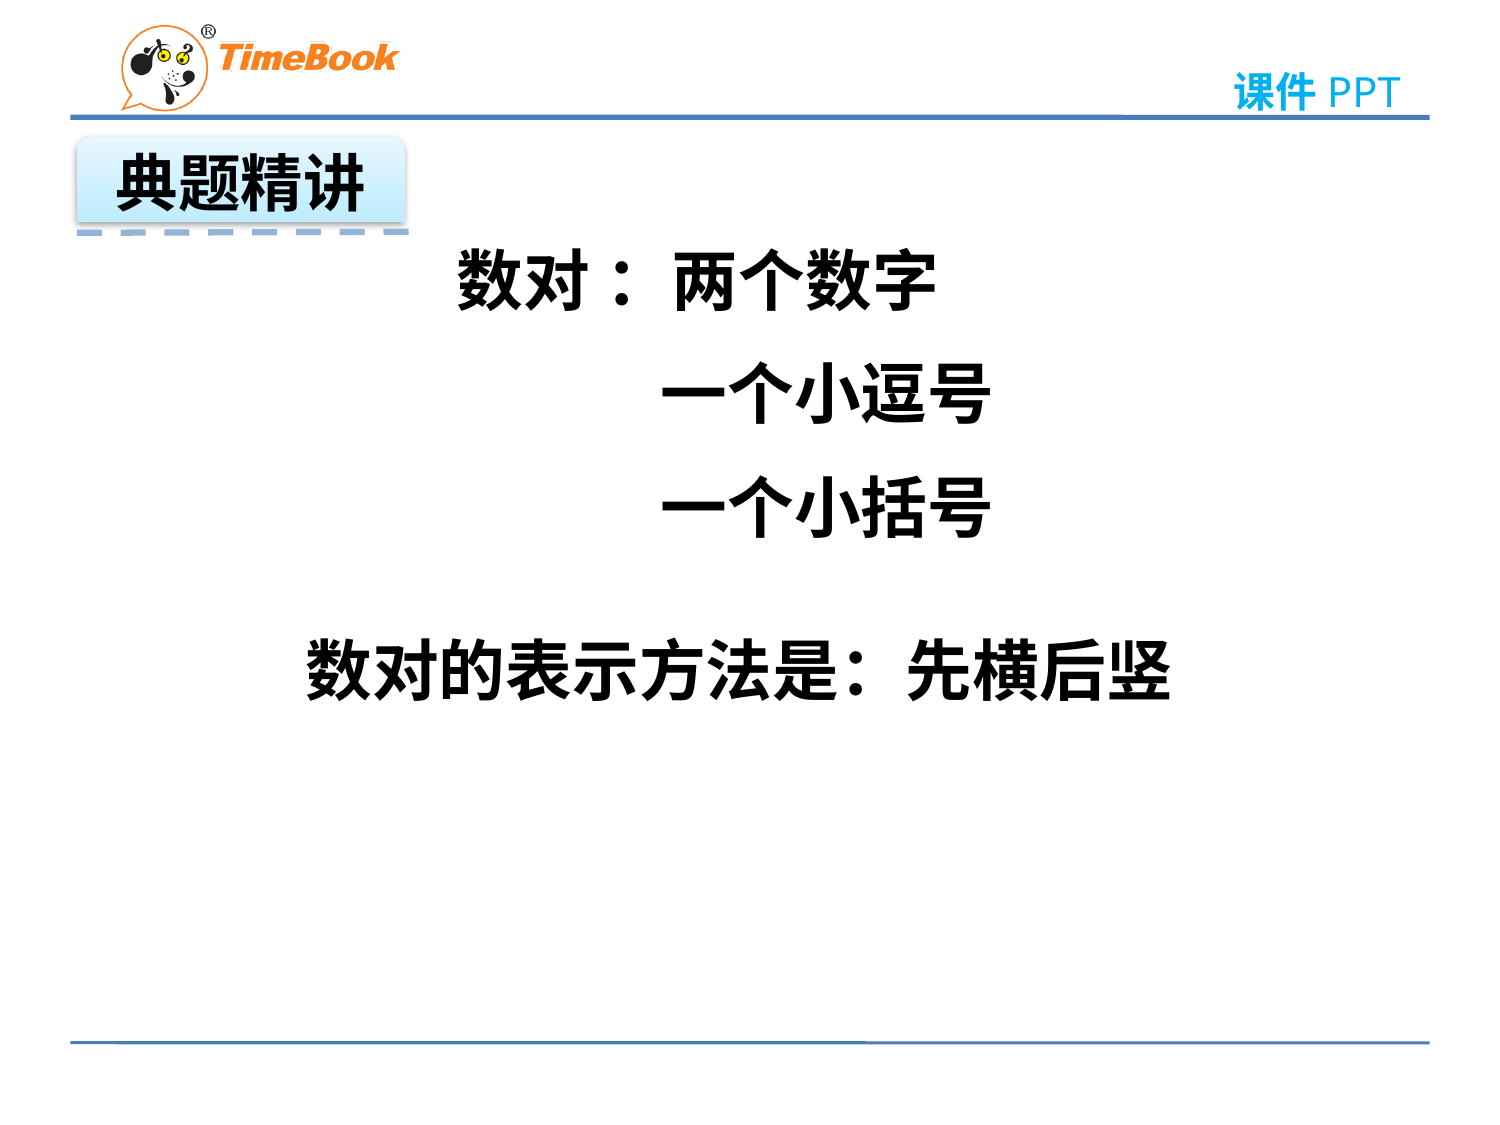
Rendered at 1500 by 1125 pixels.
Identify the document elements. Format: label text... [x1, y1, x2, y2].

picture [118, 22, 408, 113]
text_box 典题精讲 [76, 136, 406, 223]
text_box 数对 ：两个数字 一个小逗号 一个小括号 [154, 231, 1242, 621]
text_box 数对的表示方法是：先横后竖 [135, 621, 1343, 957]
